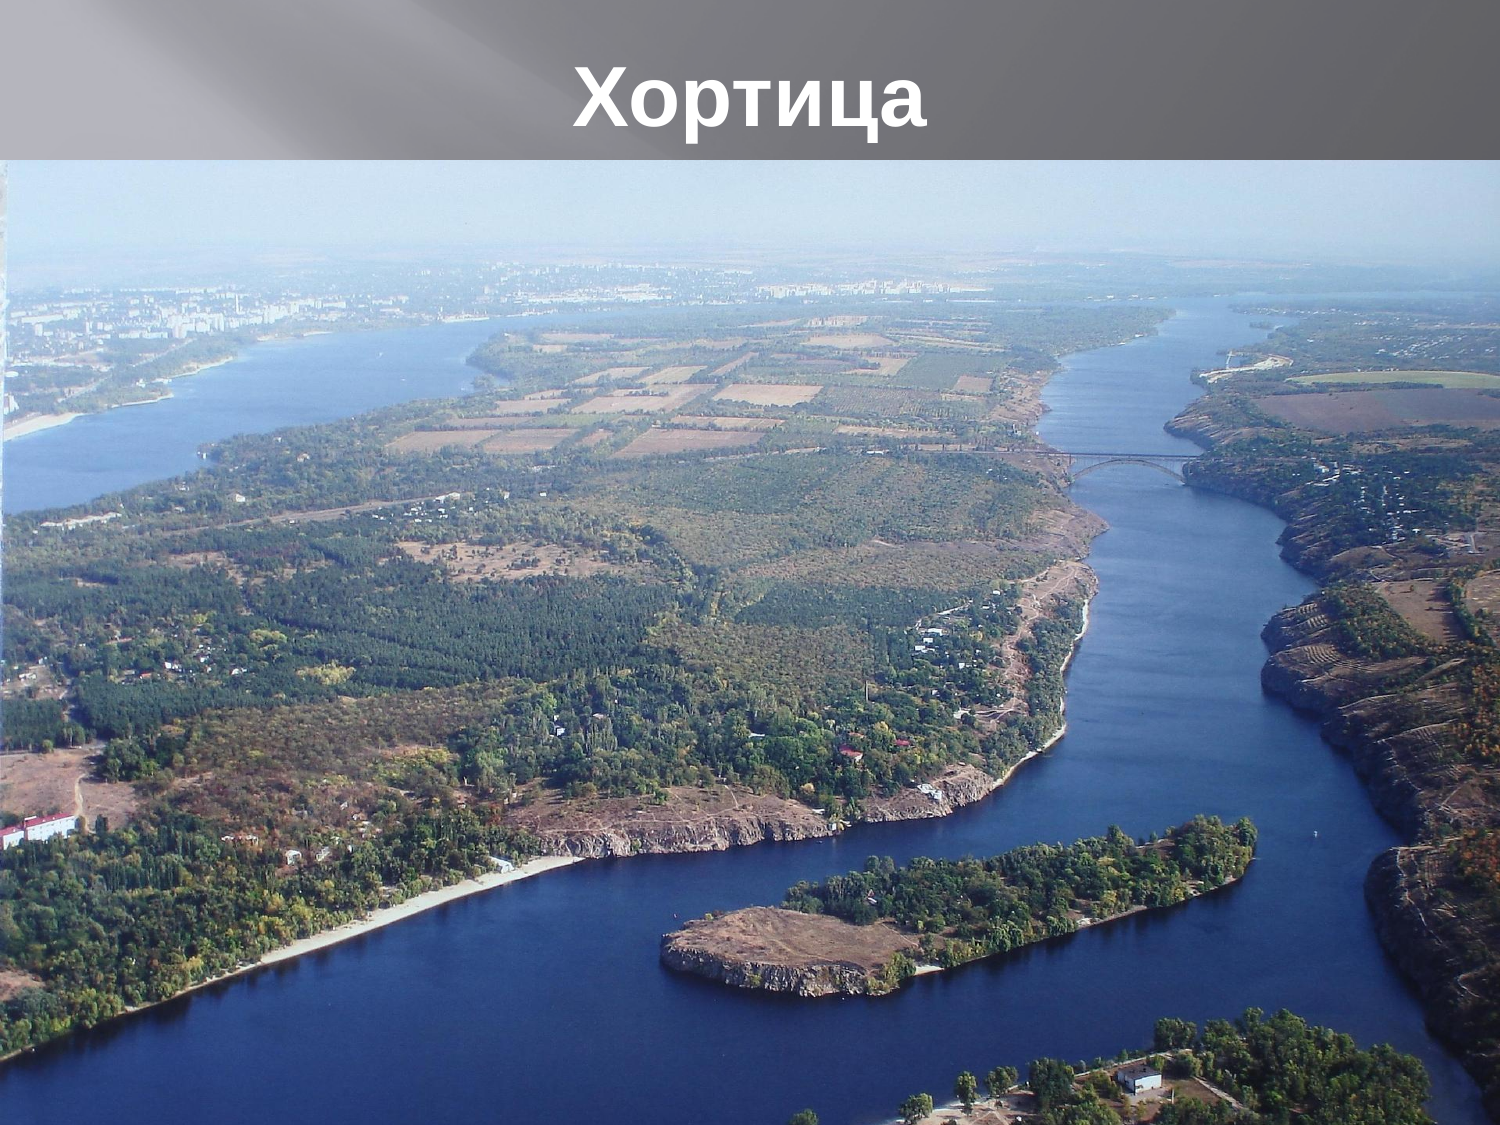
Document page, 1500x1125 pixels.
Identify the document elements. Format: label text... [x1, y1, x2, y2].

picture [0, 160, 1500, 1125]
title Хортица [75, 0, 1425, 160]
